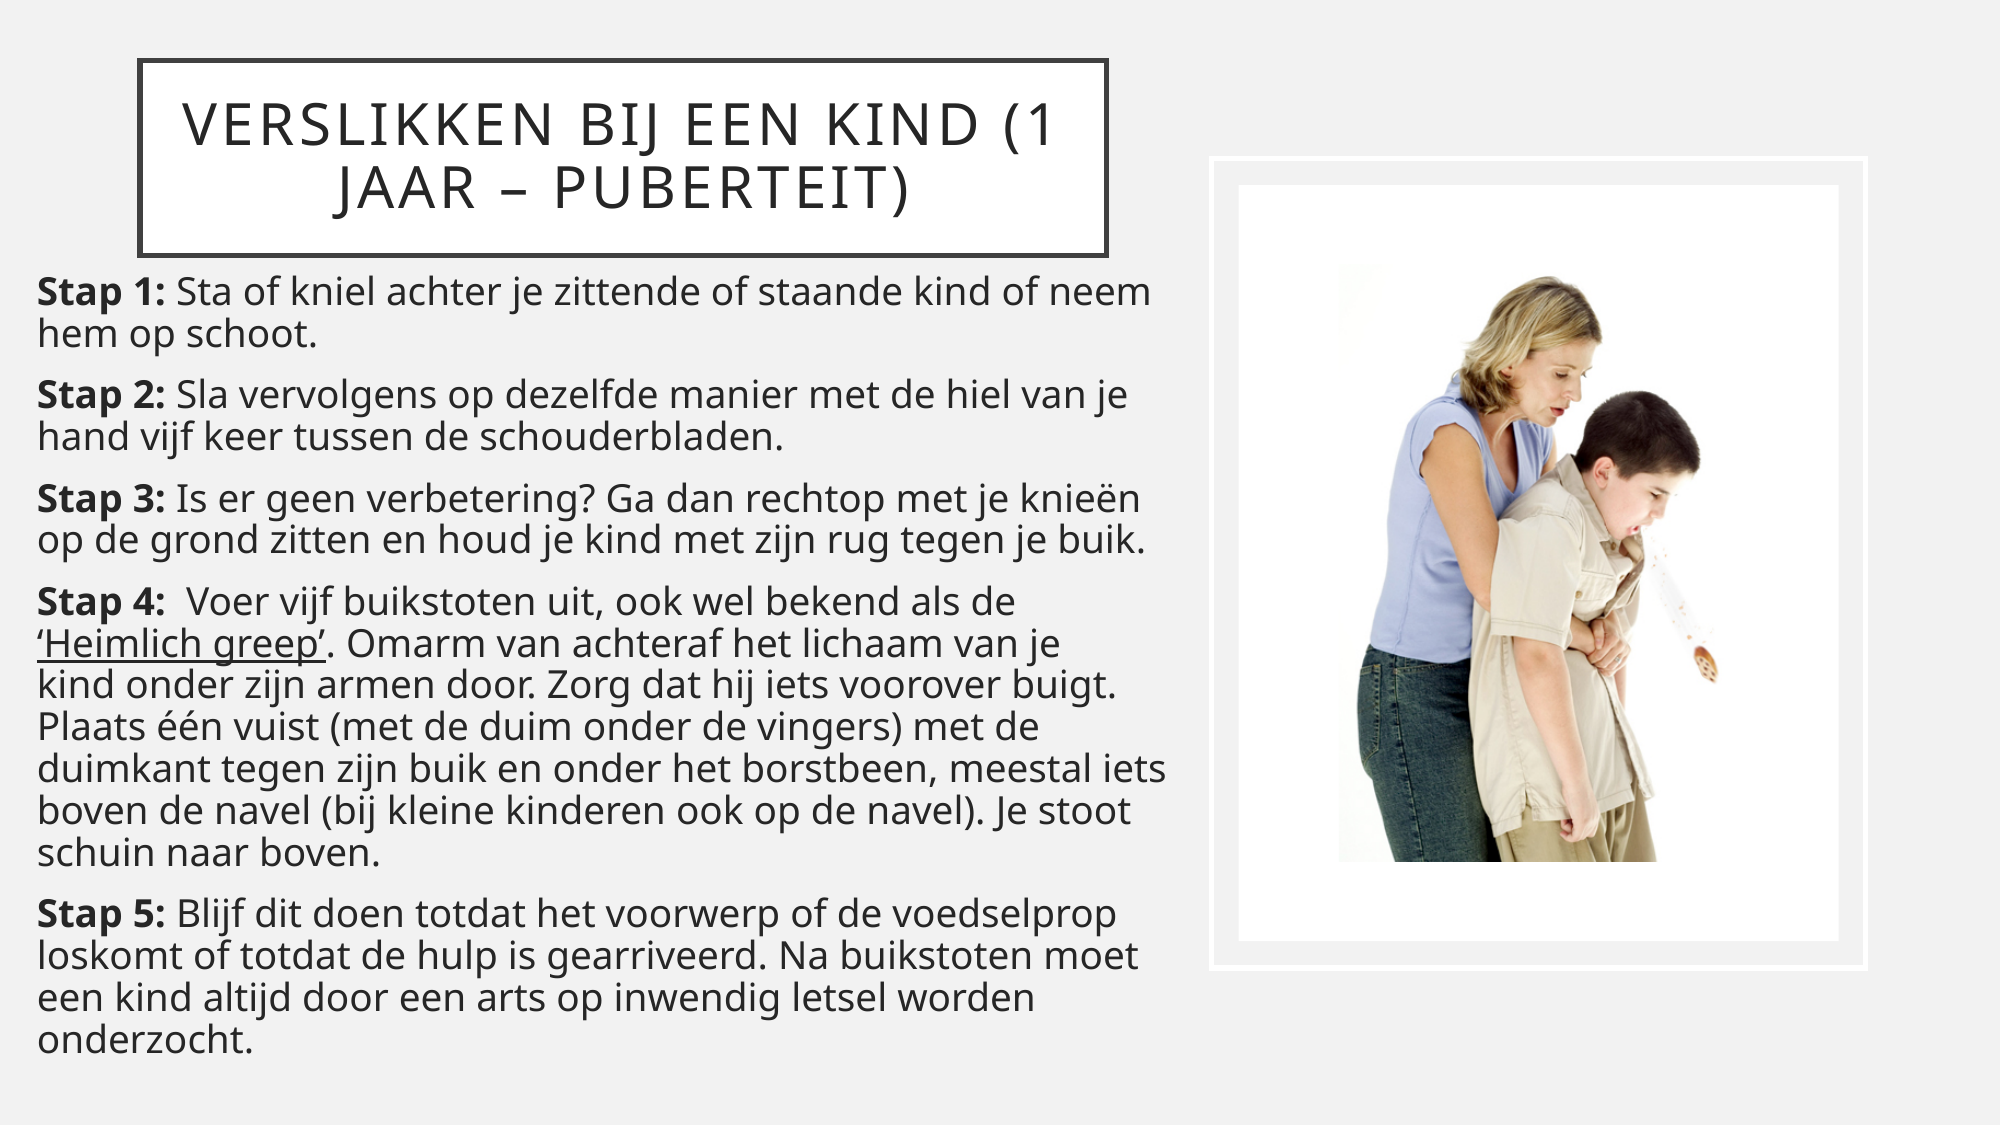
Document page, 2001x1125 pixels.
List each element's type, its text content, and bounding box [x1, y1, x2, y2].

list Stap 1: Sta of kniel achter je zittende of staande kind of neem hem op schoot. Stap 2: Sla vervolgens op dezelfde manier met de hiel van je hand vijf keer tussen de schouderbladen. Stap 3: Is er geen verbetering? Ga dan rechtop met je knieën op de grond zitten en houd je kind met zijn rug tegen je buik. Stap 4: Voer vijf buikstoten uit, ook wel bekend als de ‘Heimlich greep’. Omarm van achteraf het lichaam van je kind onder zijn armen door. Zorg dat hij iets voorover buigt. Plaats één vuist (met de duim onder de vingers) met de duimkant tegen zijn buik en onder het borstbeen, meestal iets boven de navel (bij kleine kinderen ook op de navel). Je stoot schuin naar boven. Stap 5: Blijf dit doen totdat het voorwerp of de voedselprop loskomt of totdat de hulp is gearriveerd. Na buikstoten moet een kind altijd door een arts op inwendig letsel worden onderzocht. [21, 264, 1185, 1075]
picture [1338, 264, 1739, 862]
text_box [1211, 157, 1867, 969]
text_box [1238, 184, 1840, 942]
title Verslikken bij een kind (1 jaar – puberteit) [137, 58, 1109, 258]
